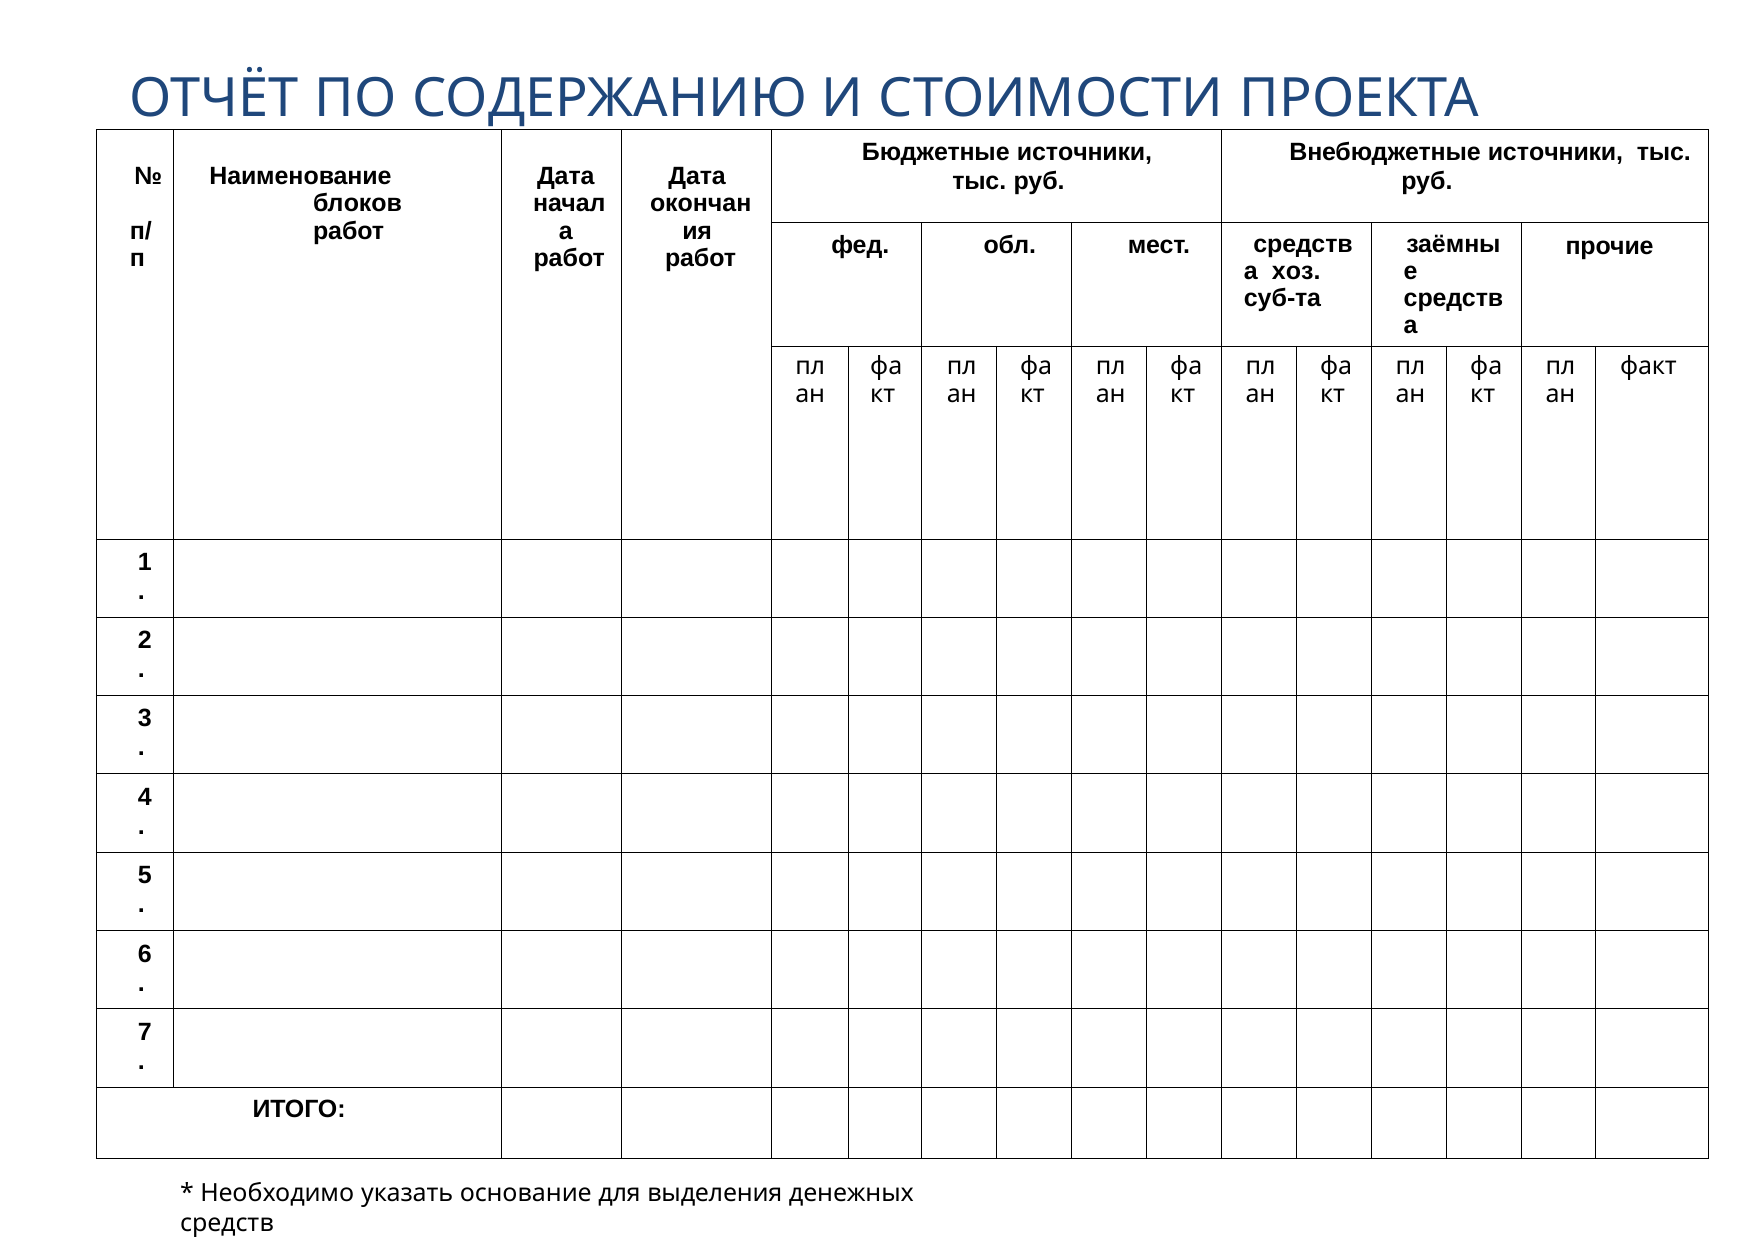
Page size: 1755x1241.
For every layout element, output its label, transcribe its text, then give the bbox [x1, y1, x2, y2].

table_cell [174, 696, 501, 773]
table_cell факт [1447, 347, 1521, 539]
table_cell [1297, 1088, 1371, 1158]
table_cell [1222, 696, 1296, 773]
table_cell [1297, 774, 1371, 852]
table_cell [1447, 618, 1521, 695]
table_cell [502, 540, 621, 617]
table_cell [1222, 1088, 1296, 1158]
table_cell [1147, 774, 1221, 852]
table_cell [1522, 1088, 1595, 1158]
table_cell [1372, 774, 1446, 852]
table_cell [1447, 853, 1521, 930]
table_cell [1072, 931, 1146, 1008]
table_cell план [922, 347, 996, 539]
table_cell [997, 1088, 1071, 1158]
table_cell [772, 853, 848, 930]
table_cell [174, 618, 501, 695]
table_cell [1072, 1009, 1146, 1087]
table_cell [997, 618, 1071, 695]
table_cell [1147, 1088, 1221, 1158]
table_cell [997, 853, 1071, 930]
table_cell [622, 1009, 771, 1087]
table_cell [1147, 540, 1221, 617]
table_cell [1372, 853, 1446, 930]
table_cell [922, 540, 996, 617]
table_cell факт [1596, 347, 1708, 539]
table_cell [1222, 853, 1296, 930]
table_cell фед. [772, 223, 921, 346]
table_cell [772, 1009, 848, 1087]
table_cell [849, 1088, 921, 1158]
table_cell [622, 1088, 771, 1158]
table_header Внебюджетные источники, тыс. руб. [1222, 130, 1708, 222]
table_cell факт [1297, 347, 1371, 539]
table_cell [1222, 540, 1296, 617]
title ОТЧЁТ ПО СОДЕРЖАНИЮ И СТОИМОСТИ ПРОЕКТА [127, 60, 1569, 129]
table_cell [849, 774, 921, 852]
table_cell [1522, 931, 1595, 1008]
table_cell [1297, 540, 1371, 617]
table_cell [772, 618, 848, 695]
table_cell [1072, 618, 1146, 695]
table_cell [849, 931, 921, 1008]
table_cell [622, 540, 771, 617]
table_cell [1297, 618, 1371, 695]
table_cell [502, 618, 621, 695]
table_header Бюджетные источники, тыс. руб. [772, 130, 1221, 222]
table_cell [174, 540, 501, 617]
table_cell план [772, 347, 848, 539]
table_cell [622, 931, 771, 1008]
table_cell [1447, 696, 1521, 773]
table_cell 5. [97, 853, 173, 930]
table_cell [1522, 618, 1595, 695]
table_cell [1447, 931, 1521, 1008]
table_cell [997, 696, 1071, 773]
table_cell [1522, 774, 1595, 852]
table_cell обл. [922, 223, 1071, 346]
table_cell [772, 696, 848, 773]
table_cell [772, 540, 848, 617]
table_cell [1447, 540, 1521, 617]
table_cell [1072, 1088, 1146, 1158]
table_cell [997, 774, 1071, 852]
table_cell план [1072, 347, 1146, 539]
table_header № п/п [97, 130, 173, 539]
table_cell [922, 853, 996, 930]
table_cell [1447, 1088, 1521, 1158]
table_header Дата начала работ [502, 130, 621, 539]
table_cell [997, 931, 1071, 1008]
table_cell [622, 774, 771, 852]
table_cell [1072, 540, 1146, 617]
table_cell [1147, 696, 1221, 773]
table_cell 1. [97, 540, 173, 617]
table_cell [502, 696, 621, 773]
table_cell [1372, 1088, 1446, 1158]
table_cell [1297, 853, 1371, 930]
table_cell [1522, 1009, 1595, 1087]
table_cell 6. [97, 931, 173, 1008]
table_cell [849, 853, 921, 930]
table_cell [922, 696, 996, 773]
table_cell [1596, 618, 1708, 695]
table_cell [1522, 853, 1595, 930]
table_cell 7. [97, 1009, 173, 1087]
table_cell [849, 540, 921, 617]
table_cell мест. [1072, 223, 1221, 346]
table_cell план [1522, 347, 1595, 539]
table_cell [1147, 1009, 1221, 1087]
table_cell [1372, 696, 1446, 773]
table_cell [622, 853, 771, 930]
table_cell [1372, 931, 1446, 1008]
table_header Наименование блоков работ [174, 130, 501, 539]
table_cell [922, 1088, 996, 1158]
table_cell [502, 853, 621, 930]
table_cell [1072, 774, 1146, 852]
table_cell [922, 1009, 996, 1087]
table_cell ИТОГО: [97, 1088, 501, 1158]
table_cell [174, 853, 501, 930]
table_cell [1522, 696, 1595, 773]
table_cell [1072, 853, 1146, 930]
table_cell план [1222, 347, 1296, 539]
table_cell [1297, 931, 1371, 1008]
table_cell [502, 1088, 621, 1158]
table_cell [174, 774, 501, 852]
table_cell 3. [97, 696, 173, 773]
table_cell [622, 696, 771, 773]
table_cell 4. [97, 774, 173, 852]
table_cell [997, 540, 1071, 617]
table_cell [1596, 774, 1708, 852]
table_cell [622, 618, 771, 695]
table_cell [1596, 853, 1708, 930]
table_cell заёмные средства [1372, 223, 1521, 346]
table_cell [922, 774, 996, 852]
table_cell [1522, 540, 1595, 617]
table_cell [174, 931, 501, 1008]
table_header Дата окончания работ [622, 130, 771, 539]
table_cell [849, 1009, 921, 1087]
table_cell [1447, 1009, 1521, 1087]
table_cell факт [997, 347, 1071, 539]
table_cell [1372, 540, 1446, 617]
table_cell [1072, 696, 1146, 773]
table_cell [772, 1088, 848, 1158]
table_cell [1147, 853, 1221, 930]
table_cell [922, 931, 996, 1008]
table_cell 2. [97, 618, 173, 695]
table_cell [1596, 696, 1708, 773]
table_cell [849, 696, 921, 773]
table_cell [1596, 1009, 1708, 1087]
table_cell [1222, 1009, 1296, 1087]
table_cell [997, 1009, 1071, 1087]
table_cell [174, 1009, 501, 1087]
table_cell [1596, 1088, 1708, 1158]
table_cell факт [1147, 347, 1221, 539]
text_box * Необходимо указать основание для выделения денежных средств [178, 1174, 965, 1237]
table_cell [1596, 931, 1708, 1008]
table_cell [502, 774, 621, 852]
table_cell [1372, 1009, 1446, 1087]
table_cell [922, 618, 996, 695]
table_cell план [1372, 347, 1446, 539]
table_cell [1372, 618, 1446, 695]
table_cell [1147, 618, 1221, 695]
table_cell [772, 774, 848, 852]
table_cell [1222, 774, 1296, 852]
table_cell средства хоз. суб-та [1222, 223, 1371, 346]
table_cell прочие [1522, 223, 1708, 346]
table_cell [1222, 618, 1296, 695]
table_cell [502, 931, 621, 1008]
table_cell [1147, 931, 1221, 1008]
table_cell [1222, 931, 1296, 1008]
table_cell [849, 618, 921, 695]
table_cell факт [849, 347, 921, 539]
table_cell [772, 931, 848, 1008]
table_cell [1596, 540, 1708, 617]
table_cell [1447, 774, 1521, 852]
table_cell [502, 1009, 621, 1087]
table_cell [1297, 696, 1371, 773]
table_cell [1297, 1009, 1371, 1087]
